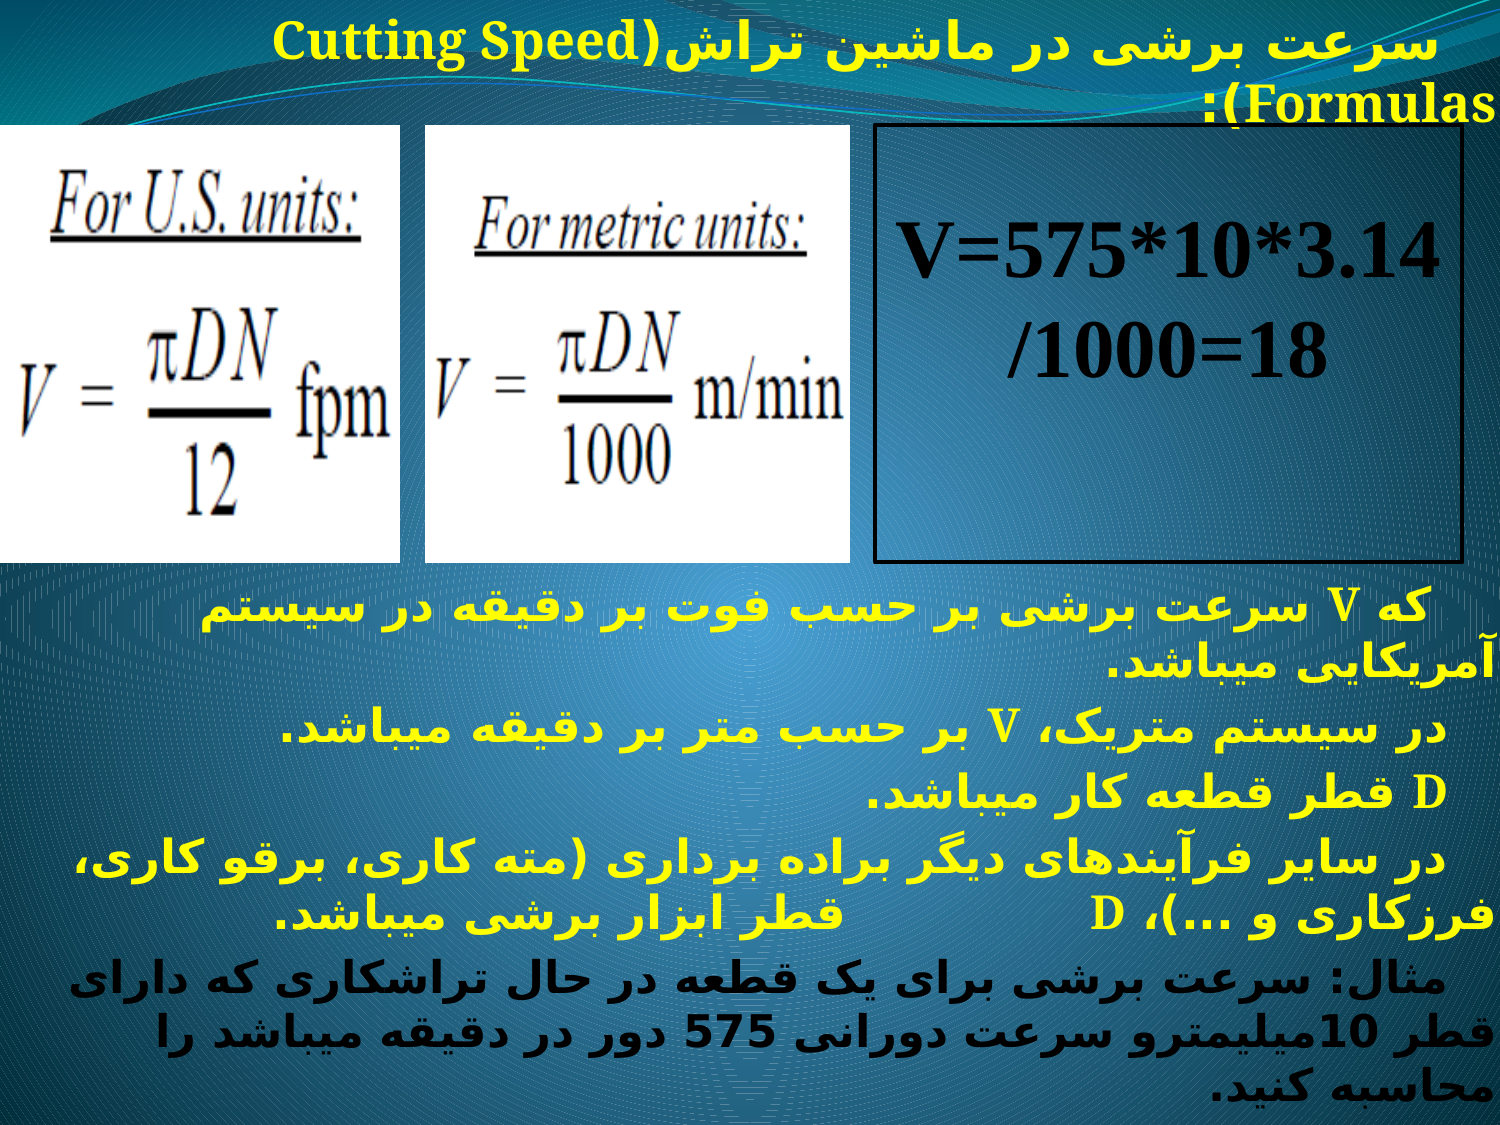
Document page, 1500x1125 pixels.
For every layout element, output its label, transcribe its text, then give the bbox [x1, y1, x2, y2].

picture [424, 124, 851, 563]
subtitle سرعت برشی در ماشین تراش(Cutting Speed Formulas): که V سرعت برشی بر حسب فوت بر دقیقه در سیستم آمریکایی میباشد. در سیستم متریک، V بر حسب متر بر دقیقه میباشد. D قطر قطعه کار میباشد. در سایر فرآیندهای دیگر براده برداری (مته کاری، برقو کاری، فرزکاری و ...)، D قطر ابزار برشی میباشد. مثال: سرعت برشی برای یک قطعه در حال تراشکاری که دارای قطر 10میلیمترو سرعت دورانی 575 دور در دقیقه میباشد را محاسبه کنید. [0, 0, 1500, 1125]
text_box V=575*10*3.14/1000=18 [873, 123, 1464, 564]
picture [0, 124, 401, 563]
